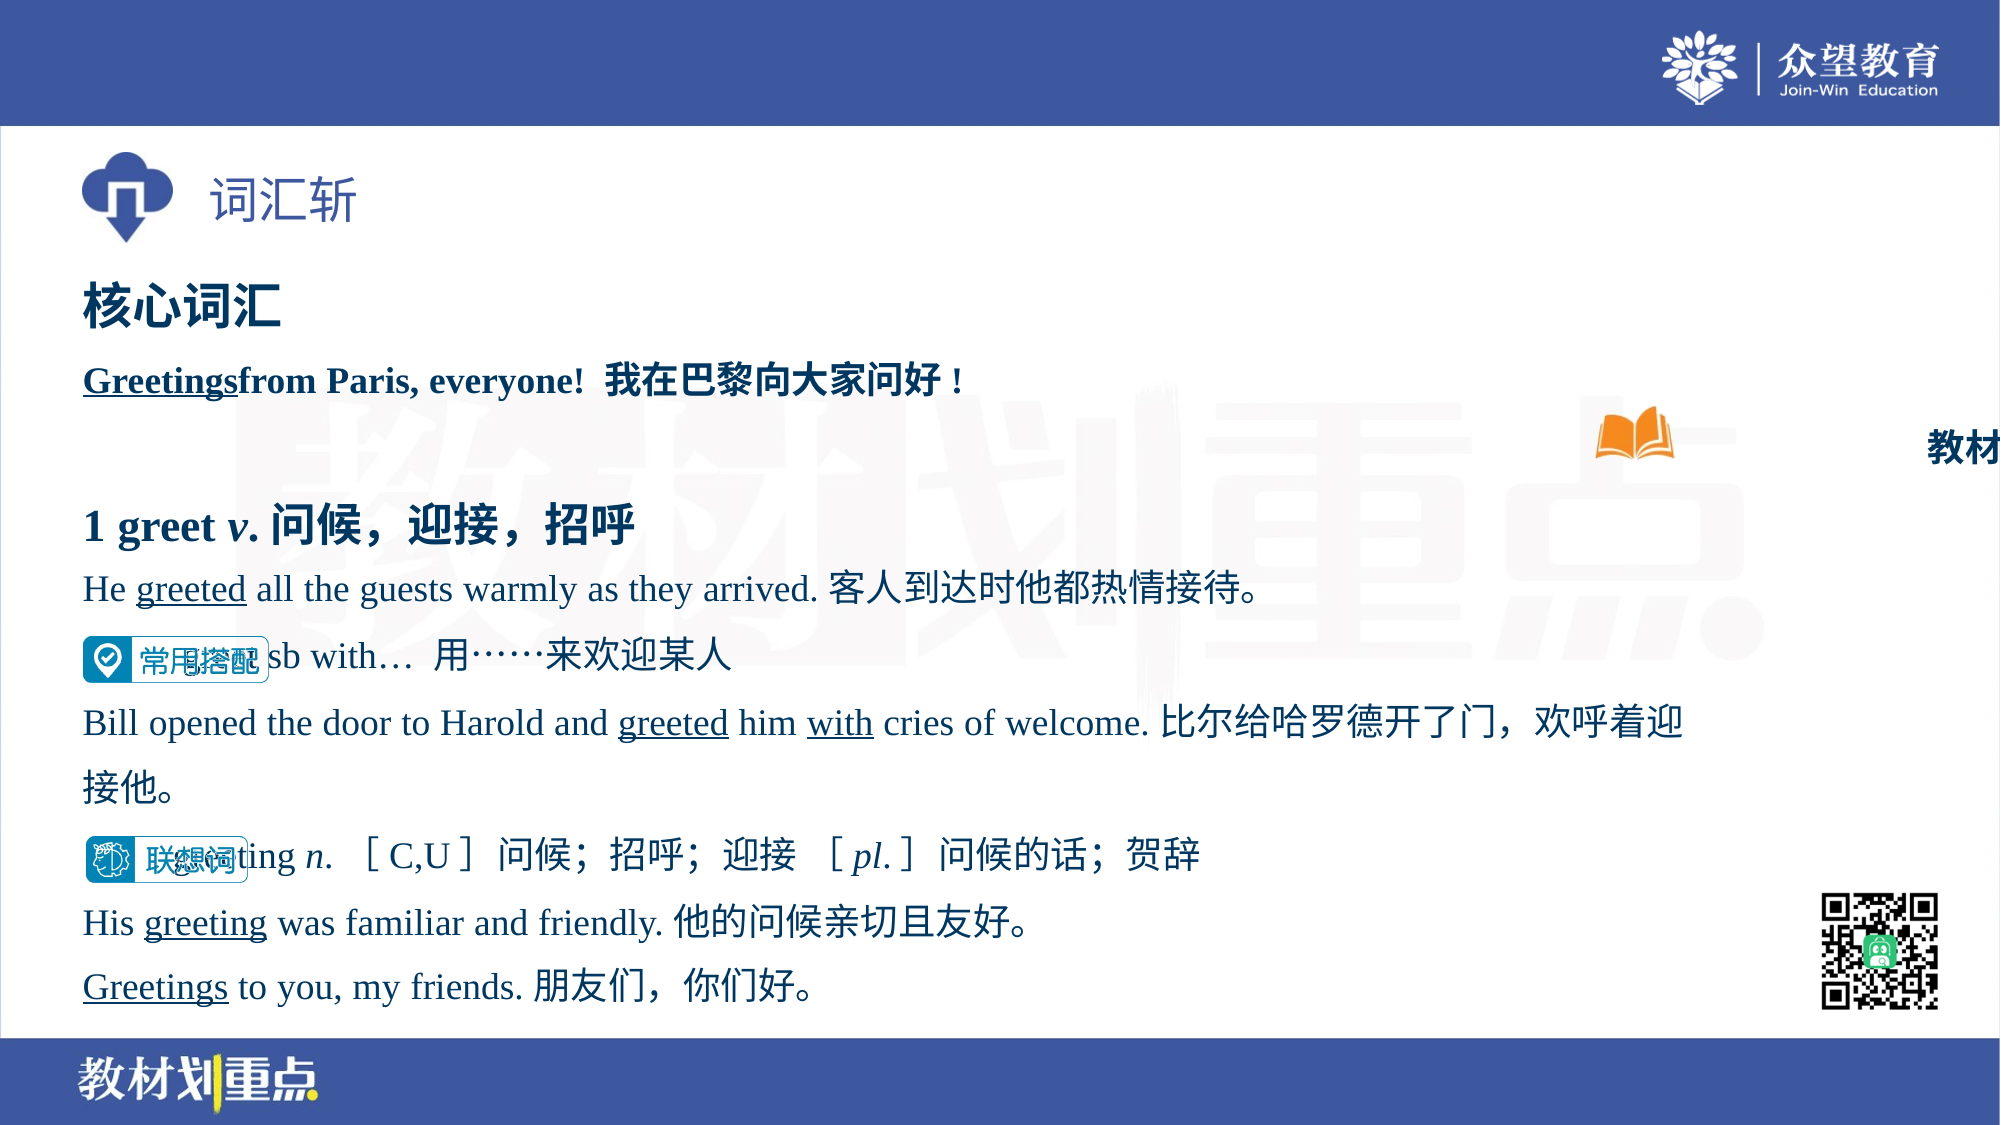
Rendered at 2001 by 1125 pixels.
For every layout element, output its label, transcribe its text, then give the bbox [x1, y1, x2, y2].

text_box Greetingsfrom Paris, everyone! 我在巴黎向大家问好! 教材P50 [82, 334, 1817, 463]
text_box 核心词汇 [82, 247, 1817, 327]
picture [0, 0, 2000, 1125]
text_box 1 greet v.问候，迎接，招呼 [82, 471, 1817, 544]
